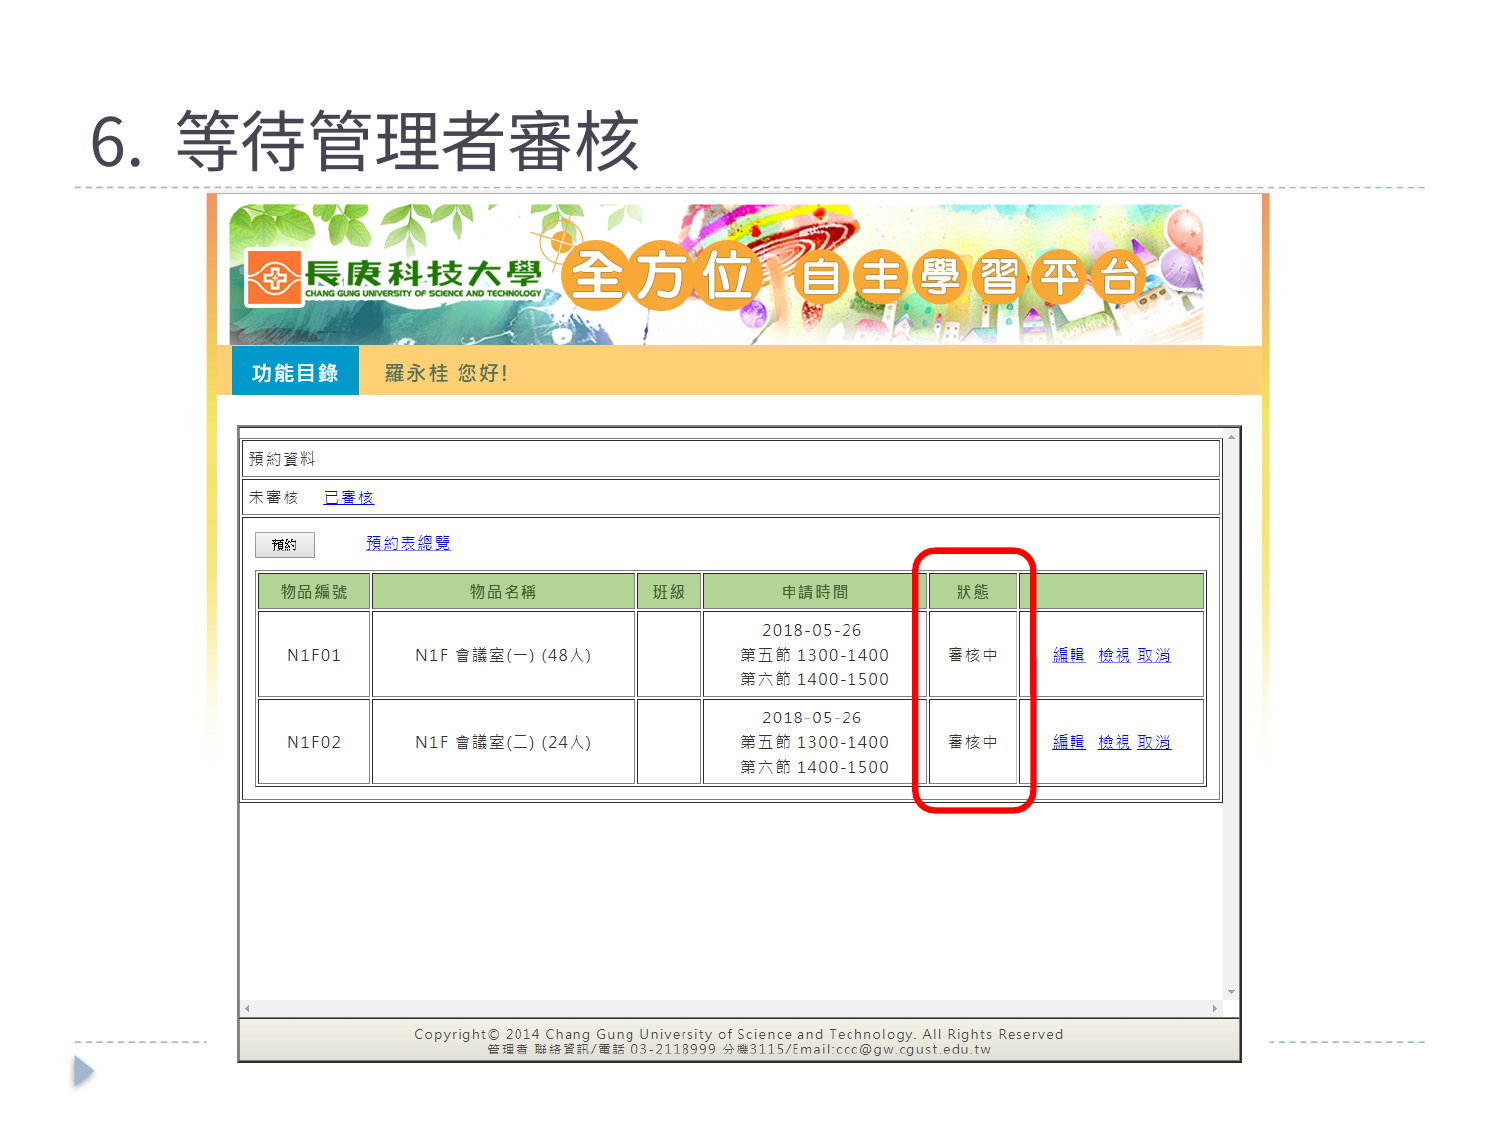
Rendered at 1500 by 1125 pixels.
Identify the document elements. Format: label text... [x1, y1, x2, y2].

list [206, 190, 1270, 1071]
title 等待管理者審核 [75, 24, 1425, 188]
